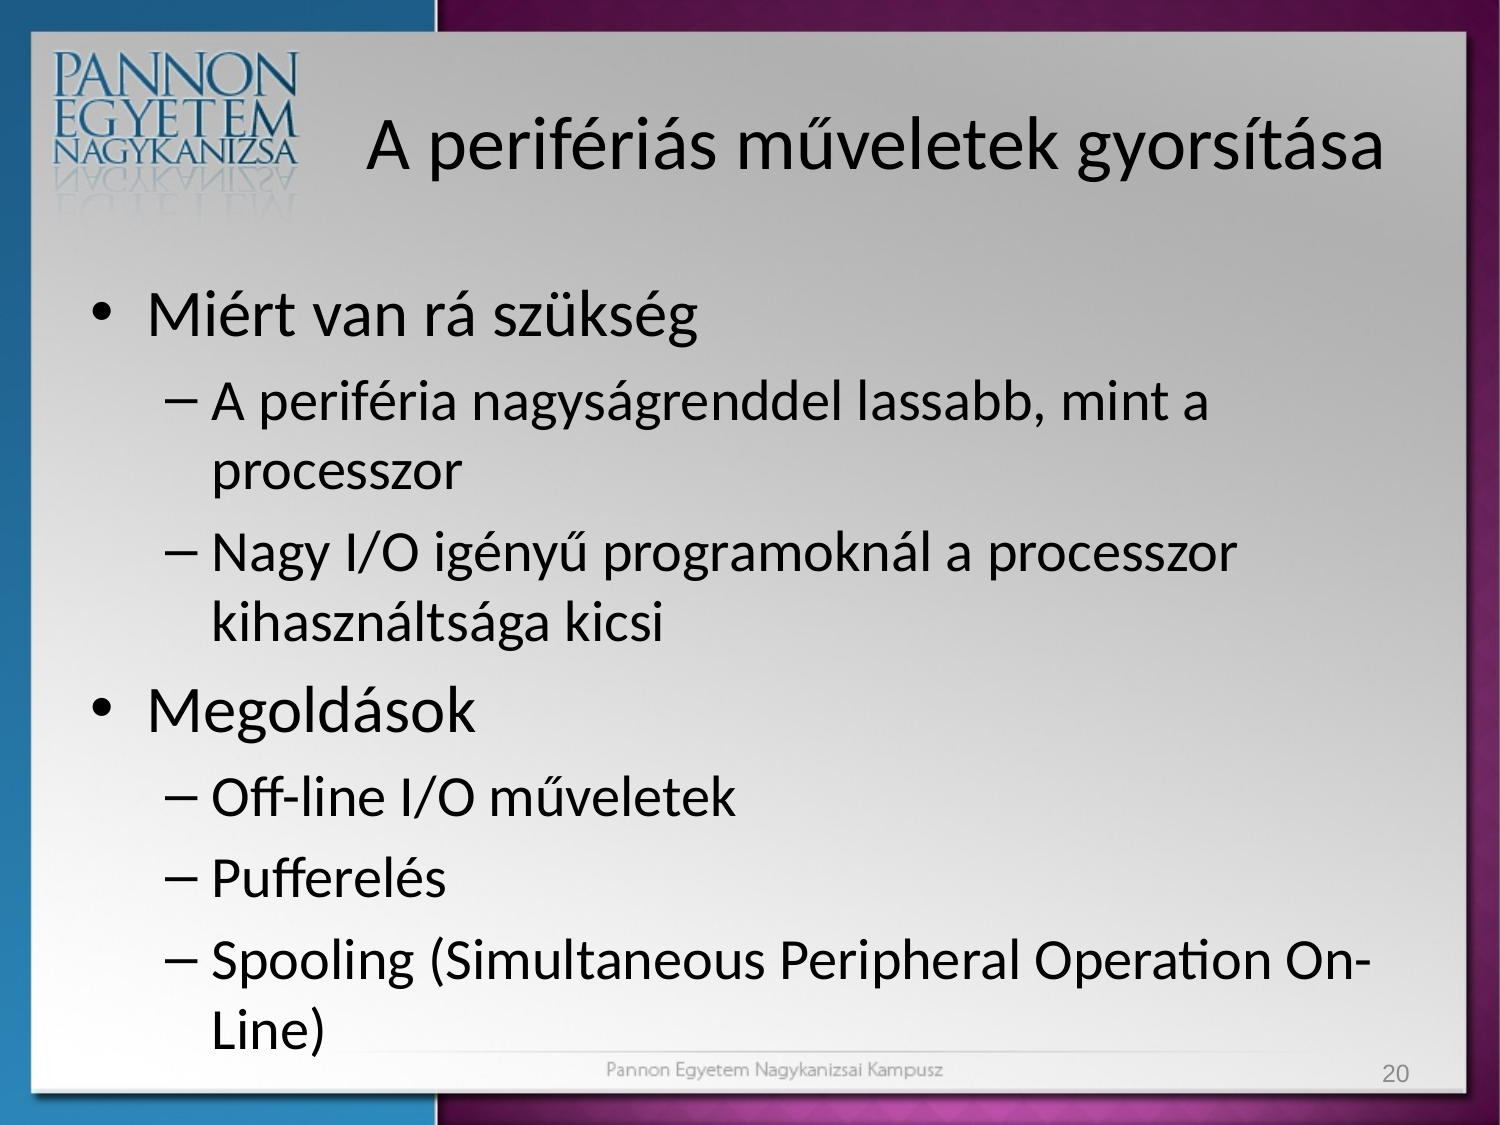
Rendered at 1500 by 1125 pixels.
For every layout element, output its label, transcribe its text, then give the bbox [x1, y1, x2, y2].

list Miért van rá szükség A periféria nagyságrenddel lassabb, mint a processzor Nagy I/O igényű programoknál a processzor kihasználtsága kicsi Megoldások Off-line I/O műveletek Pufferelés Spooling (Simultaneous Peripheral Operation On-Line) [75, 262, 1425, 1075]
picture [0, 0, 1500, 1125]
title A perifériás műveletek gyorsítása [328, 45, 1425, 233]
slide_number 20 [1074, 1042, 1425, 1103]
